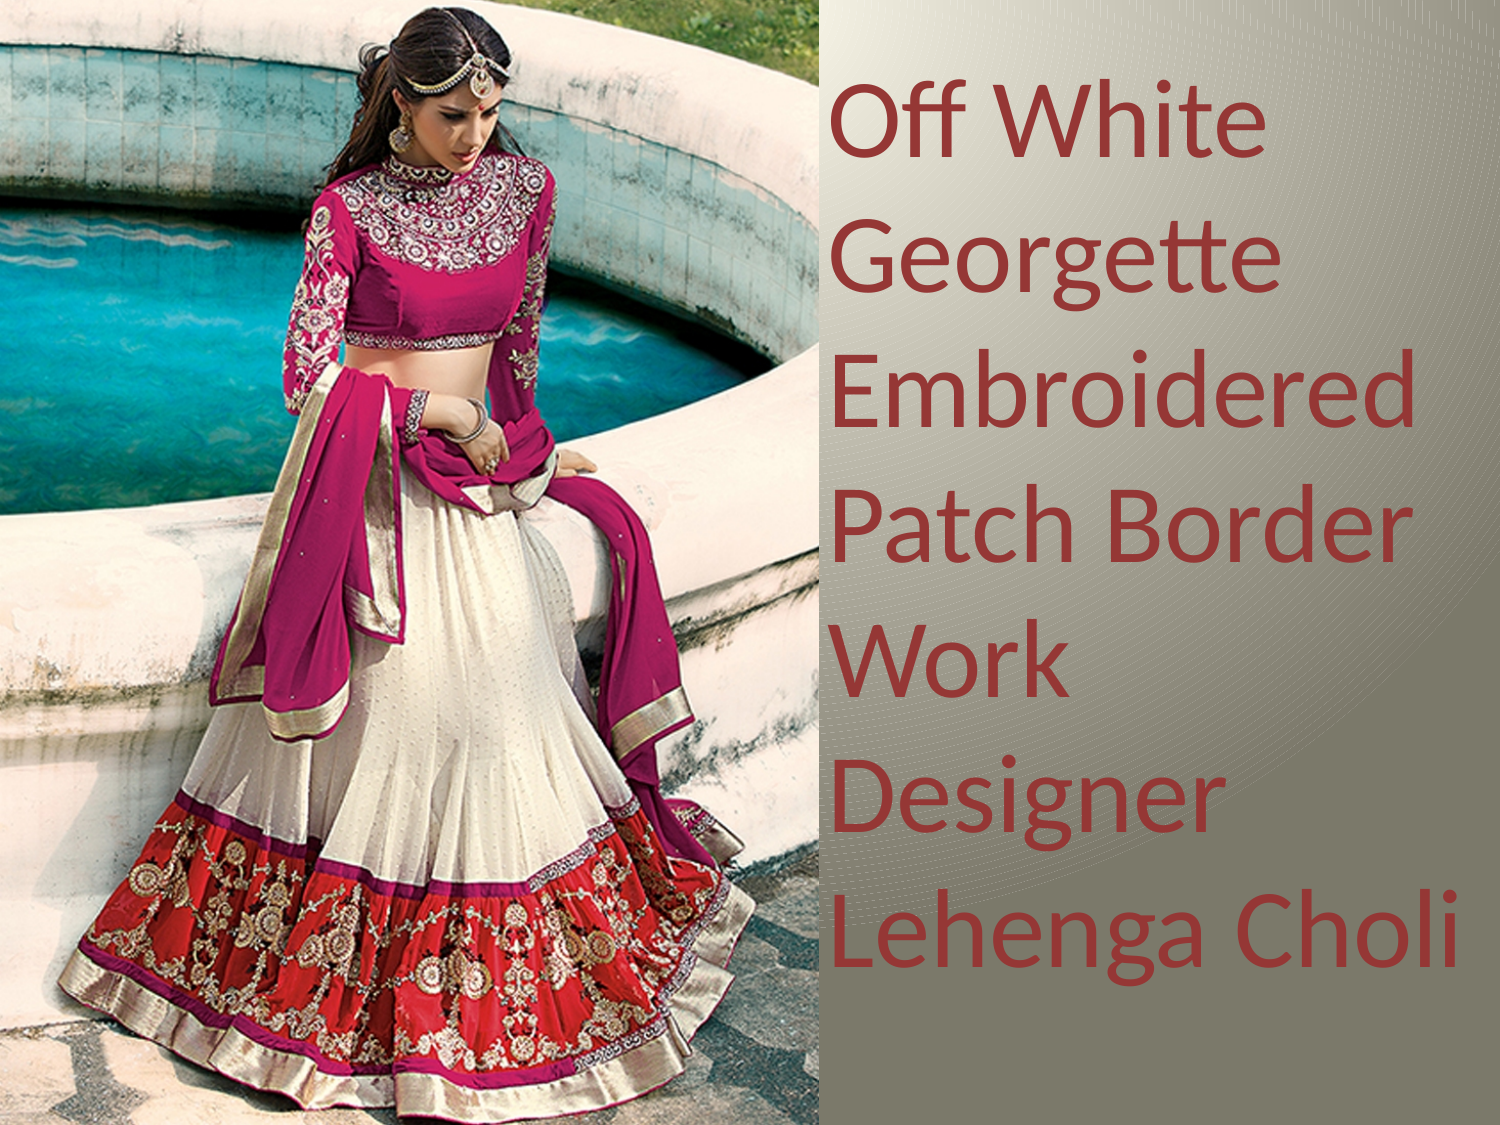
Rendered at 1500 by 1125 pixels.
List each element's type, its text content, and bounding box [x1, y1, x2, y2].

text_box Off White Georgette Embroidered Patch Border Work Designer Lehenga Choli [823, 37, 1500, 1088]
picture [0, 0, 819, 1125]
